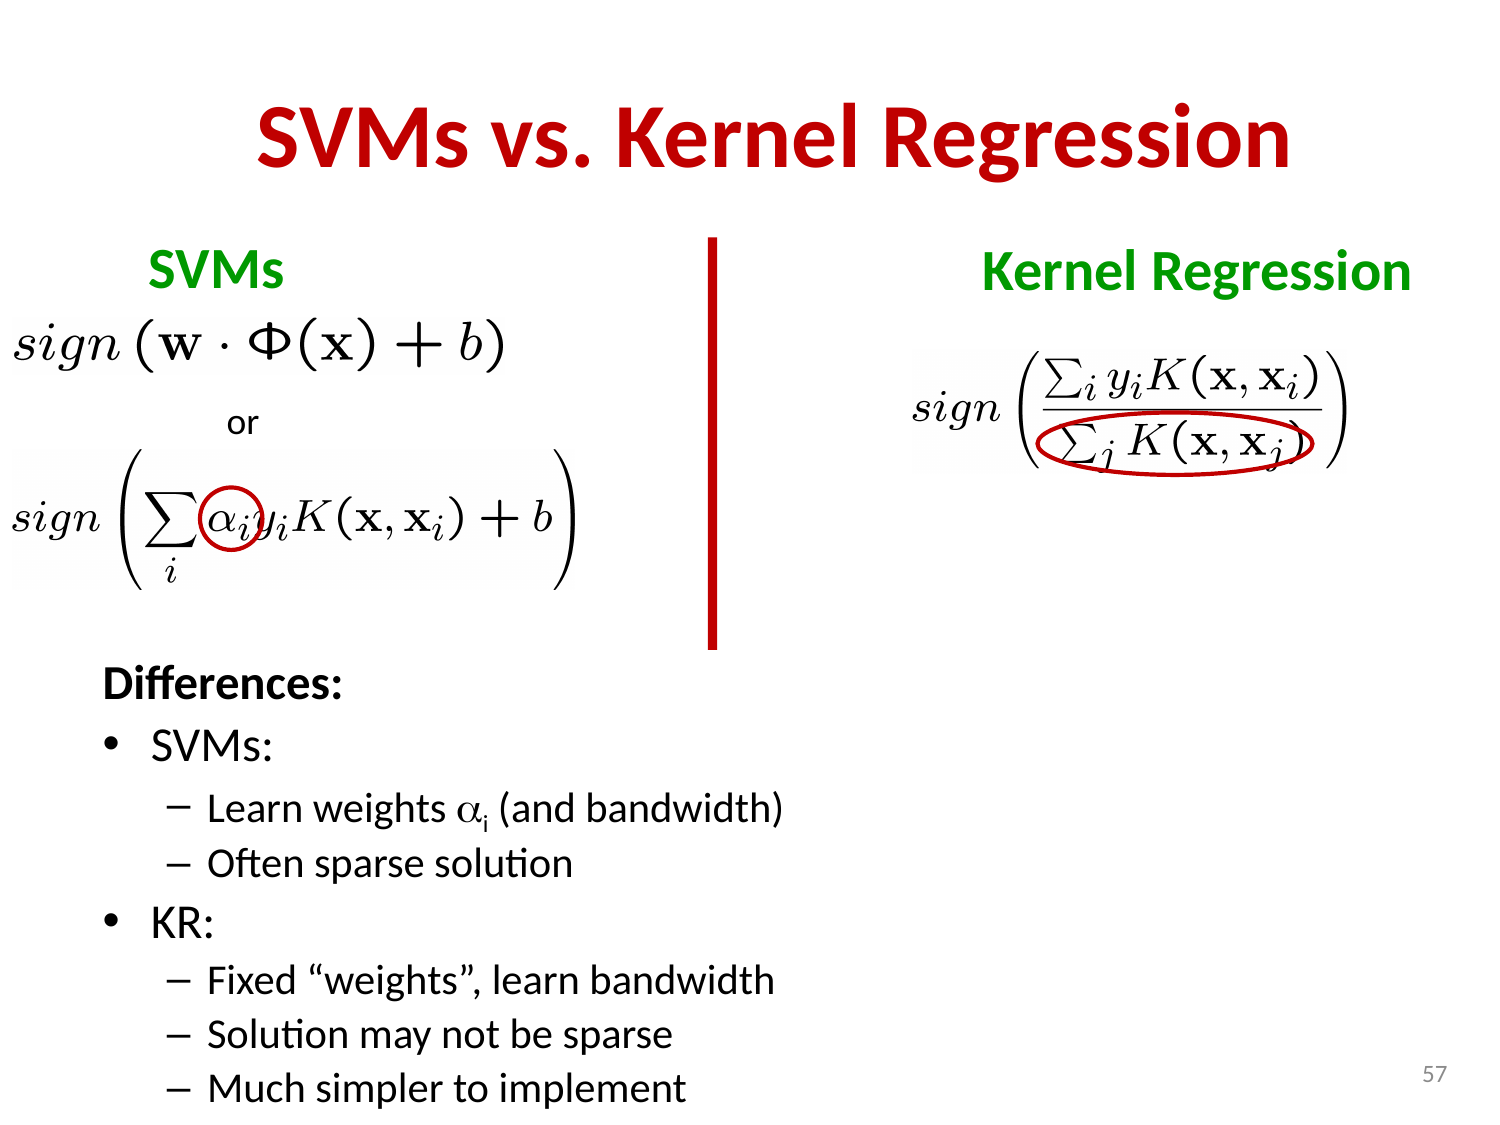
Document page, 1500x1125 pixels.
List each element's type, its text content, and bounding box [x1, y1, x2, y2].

text_box SVMs vs. Kernel Regression [99, 37, 1450, 225]
list Differences: SVMs: Learn weights i (and bandwidth) Often sparse solution KR: Fixed “weights”, learn bandwidth Solution may not be sparse Much simpler to implement [87, 650, 1388, 1125]
picture [12, 317, 505, 376]
picture [12, 449, 576, 590]
text_box SVMs [134, 225, 300, 308]
text_box Kernel Regression [967, 225, 1428, 310]
text_box or [211, 389, 275, 448]
slide_number 57 [1388, 1042, 1463, 1103]
picture [912, 349, 1348, 474]
